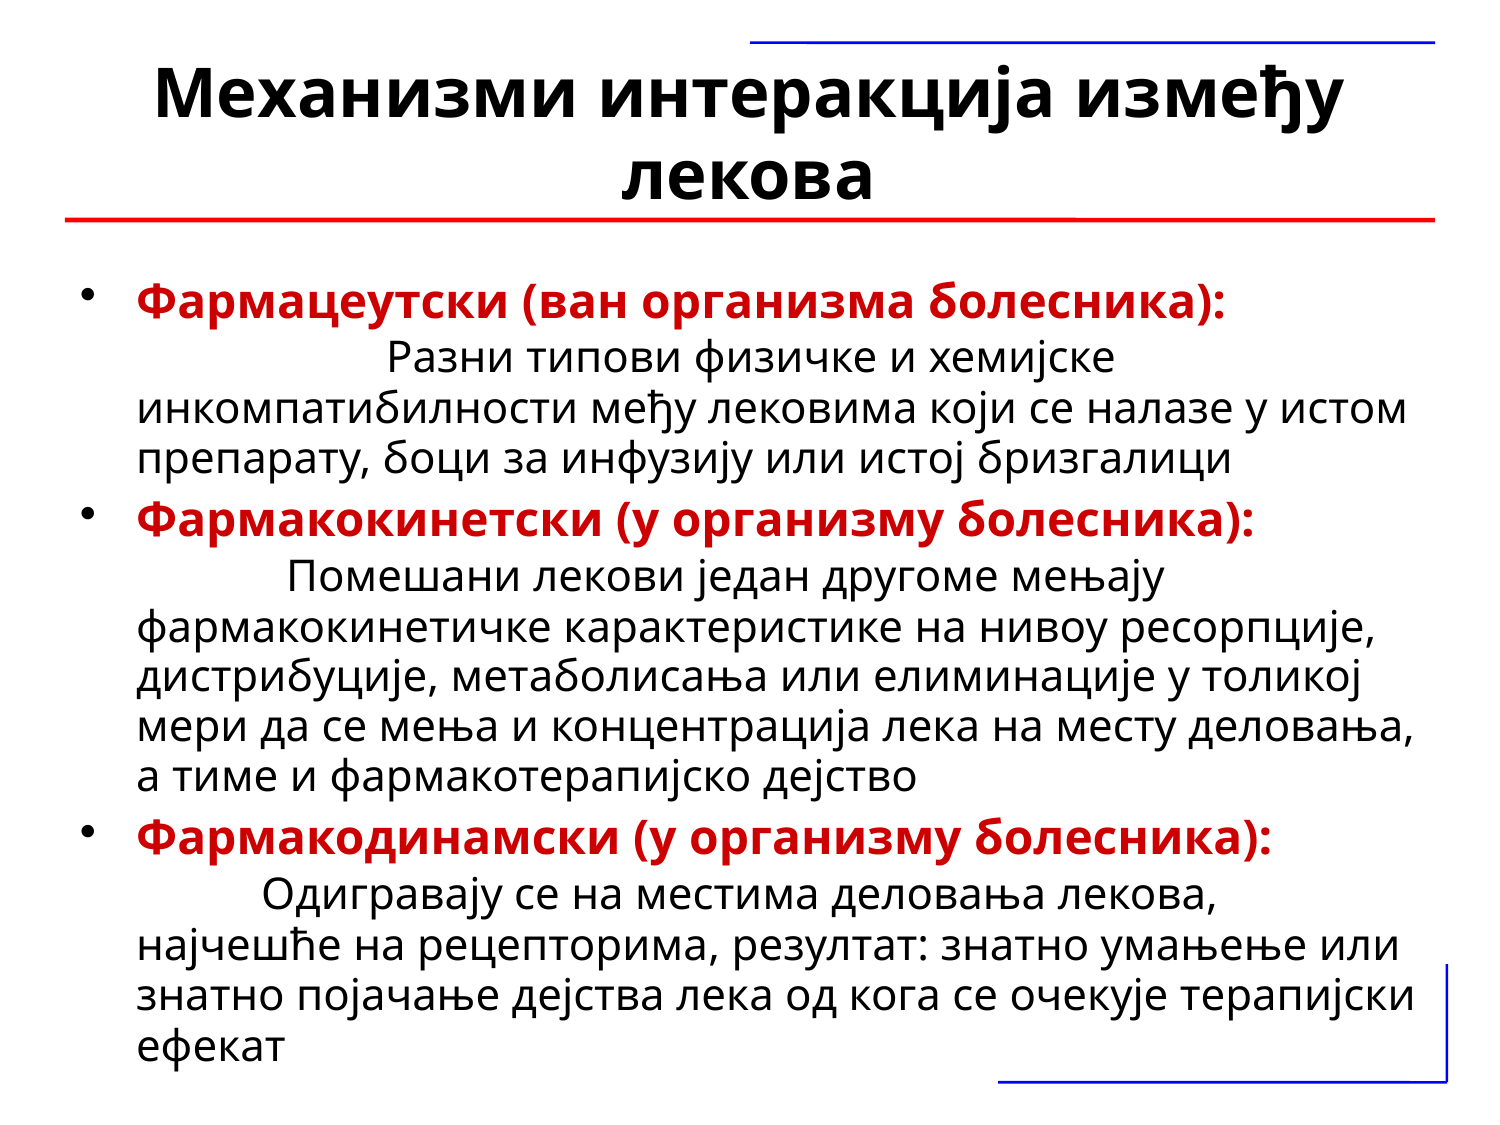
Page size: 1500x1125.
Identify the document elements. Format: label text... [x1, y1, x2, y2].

list Фармацеутски (ван организма болесника): Разни типови физичке и хемијске инкомпатибилности међу лековима који се налазе у истом препарату, боци за инфузију или истој бризгалици Фармакокинетски (у организму болесника): Помешани лекови један другоме мењају фармакокинетичке карактеристике на нивоу ресорпције, дистрибуције, метаболисања или елиминације у толикој мери да се мења и концентрација лека на месту деловања, а тиме и фармакотерапијско дејство Фармакодинамски (у организму болесника): Одигравају се на местима деловања лекова, најчешће на рецепторима, резултат: знатно умањење или знатно појачање дејства лека од кога се очекује терапијски ефекат [64, 267, 1447, 1106]
title Механизми интеракција између лекова [75, 137, 1424, 221]
